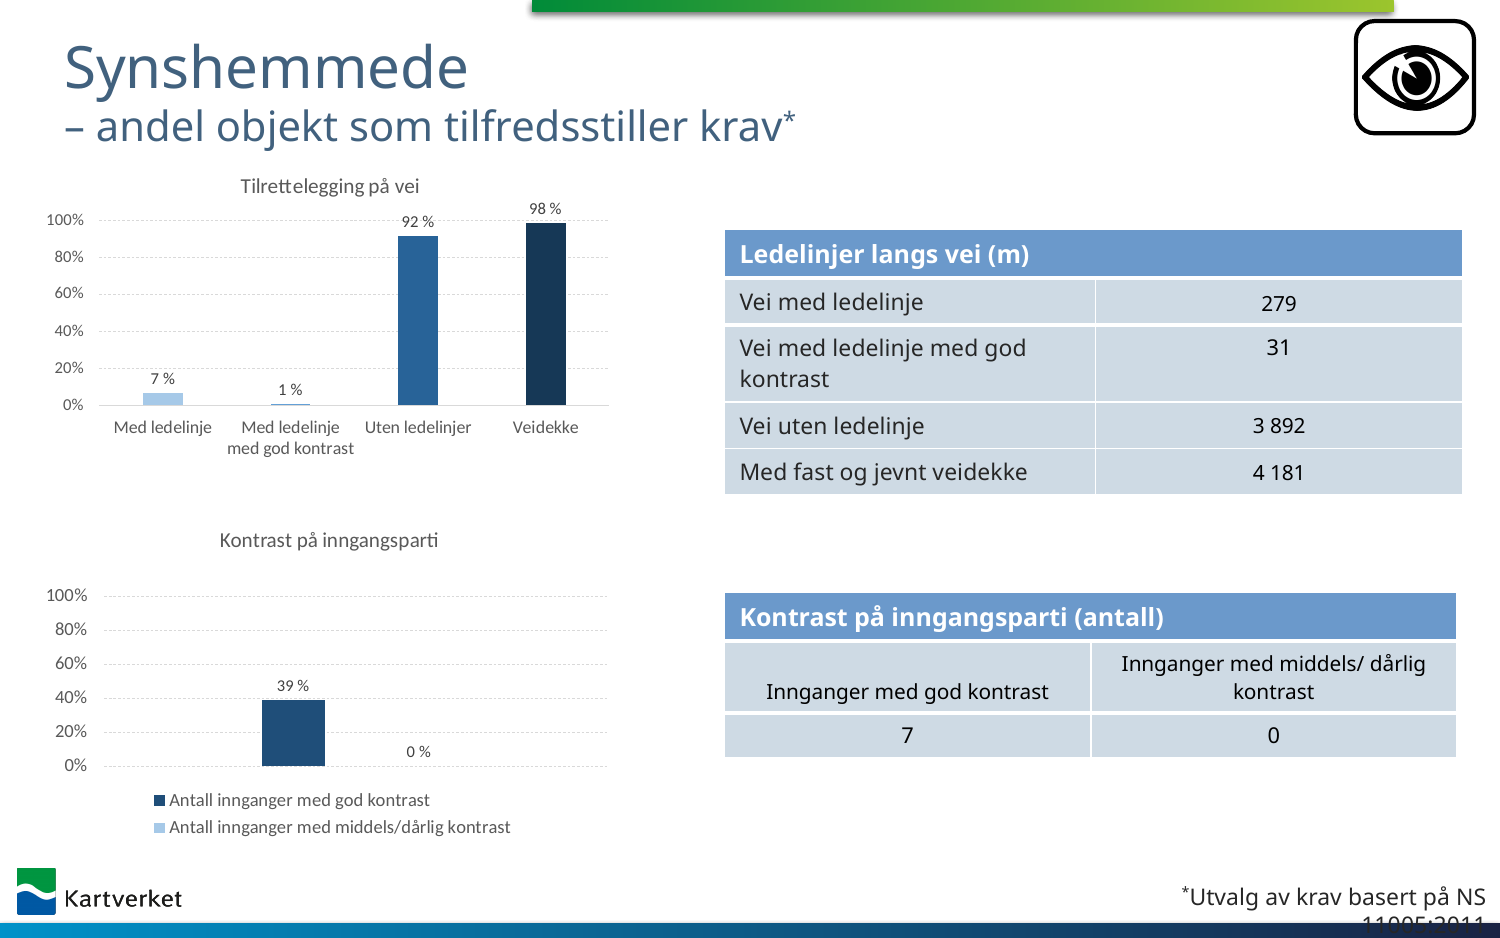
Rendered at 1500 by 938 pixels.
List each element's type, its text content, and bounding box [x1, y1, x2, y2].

text_box Synshemmede – andel objekt som tilfredsstiller krav* [49, 24, 1431, 158]
table_cell Vei med ledelinje med god kontrast [725, 327, 1095, 401]
table_cell Vei uten ledelinje [725, 403, 1095, 448]
table_cell Innganger med middels/ dårlig kontrast [1092, 643, 1456, 711]
table_cell 4 181 [1096, 449, 1462, 494]
text_box *Utvalg av krav basert på NS 11005:2011 [1068, 873, 1500, 938]
table_cell Vei med ledelinje [725, 280, 1095, 323]
table_cell Med fast og jevnt veidekke [725, 449, 1095, 494]
picture [41, 166, 619, 492]
picture [41, 520, 618, 846]
table_cell 3 892 [1096, 403, 1462, 448]
table_cell 31 [1096, 327, 1462, 401]
table_cell 279 [1096, 280, 1462, 323]
table_cell 7 [725, 715, 1090, 757]
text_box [1355, 20, 1475, 134]
table_header Ledelinjer langs vei (m) [725, 230, 1462, 276]
table_header Kontrast på inngangsparti (antall) [725, 593, 1456, 639]
table_cell 0 [1092, 715, 1456, 757]
table_cell Innganger med god kontrast [725, 643, 1090, 711]
